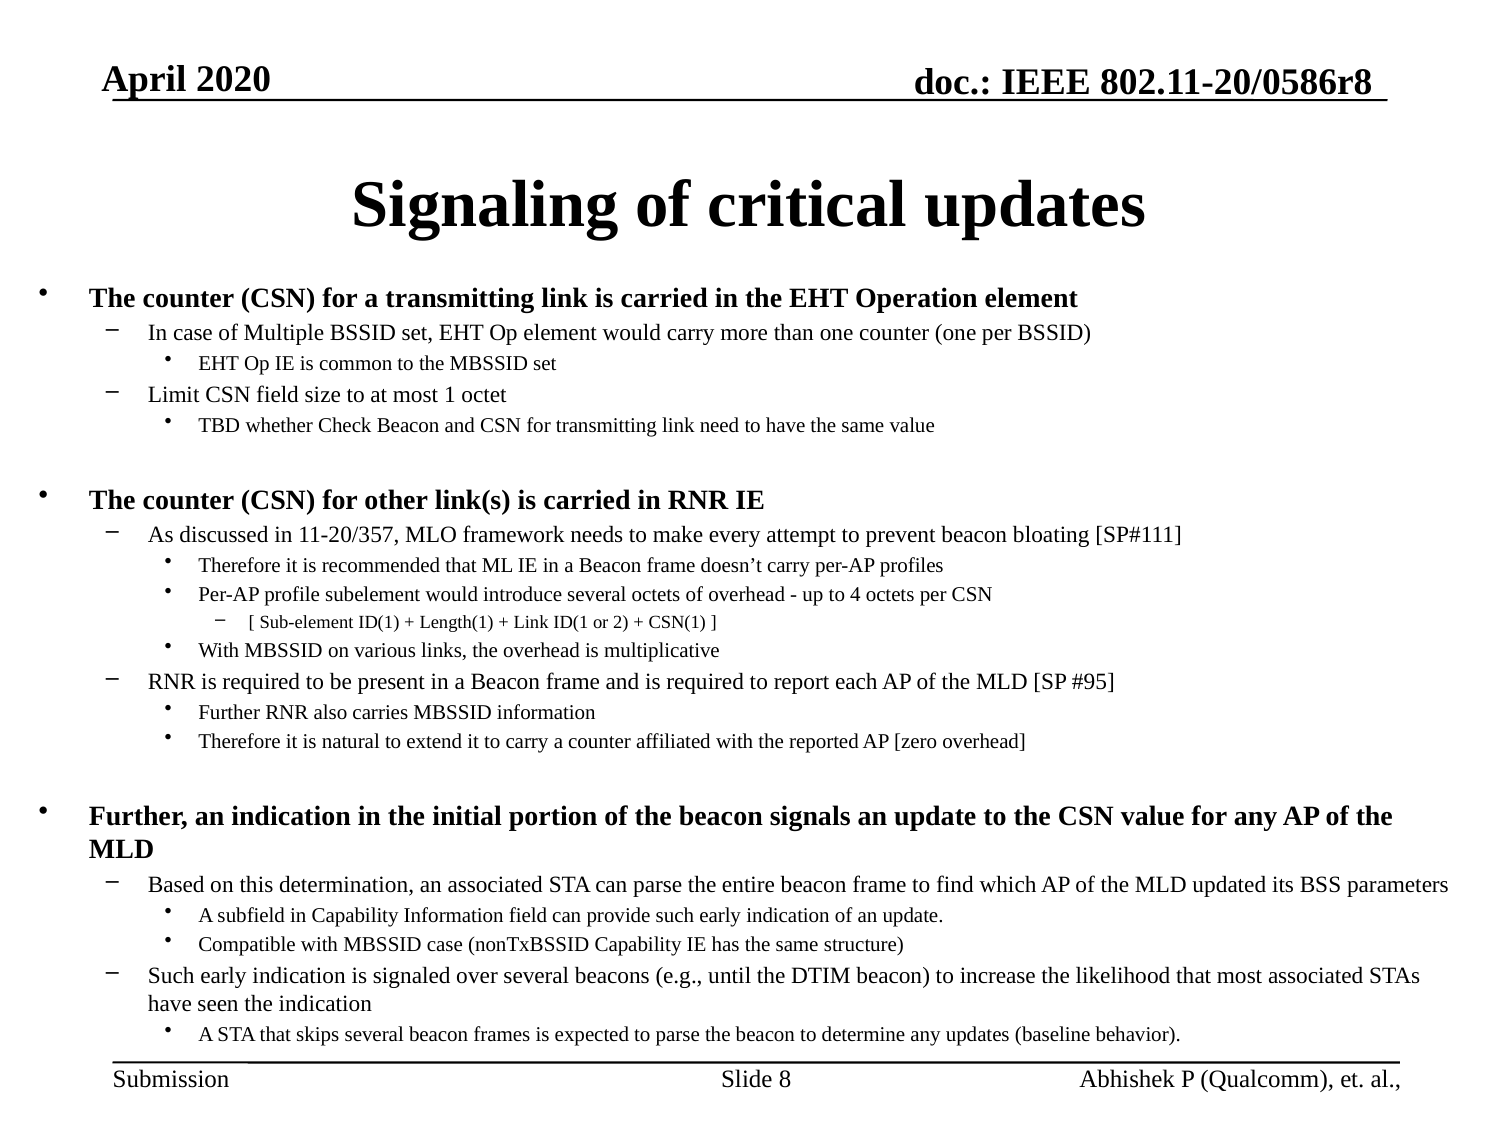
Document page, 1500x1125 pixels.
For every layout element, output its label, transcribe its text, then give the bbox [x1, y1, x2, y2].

footer Abhishek P (Qualcomm), et. al., [949, 1061, 1402, 1093]
title Signaling of critical updates [112, 112, 1388, 288]
list The counter (CSN) for a transmitting link is carried in the EHT Operation element In case of Multiple BSSID set, EHT Op element would carry more than one counter (one per BSSID) EHT Op IE is common to the MBSSID set Limit CSN field size to at most 1 octet TBD whether Check Beacon and CSN for transmitting link need to have the same value The counter (CSN) for other link(s) is carried in RNR IE As discussed in 11-20/357, MLO framework needs to make every attempt to prevent beacon bloating [SP#111] Therefore it is recommended that ML IE in a Beacon frame doesn’t carry per-AP profiles Per-AP profile subelement would introduce several octets of overhead - up to 4 octets per CSN [ Sub-element ID(1) + Length(1) + Link ID(1 or 2) + CSN(1) ] With MBSSID on various links, the overhead is multiplicative RNR is required to be present in a Beacon frame and is required to report each AP of the MLD [SP #95] Further RNR also carries MBSSID information Therefore it is natural to extend it to carry a counter affiliated with the reported AP [zero overhead] Further, an indication in the initial portion of the beacon signals an update to the CSN value for any AP of the MLD Based on this determination, an associated STA can parse the entire beacon frame to find which AP of the MLD updated its BSS parameters A subfield in Capability Information field can provide such early indication of an update. Compatible with MBSSID case (nonTxBSSID Capability IE has the same structure) Such early indication is signaled over several beacons (e.g., until the DTIM beacon) to increase the likelihood that most associated STAs have seen the indication A STA that skips several beacon frames is expected to parse the beacon to determine any updates (baseline behavior). [23, 271, 1466, 1063]
slide_number Slide 8 [712, 1061, 801, 1093]
